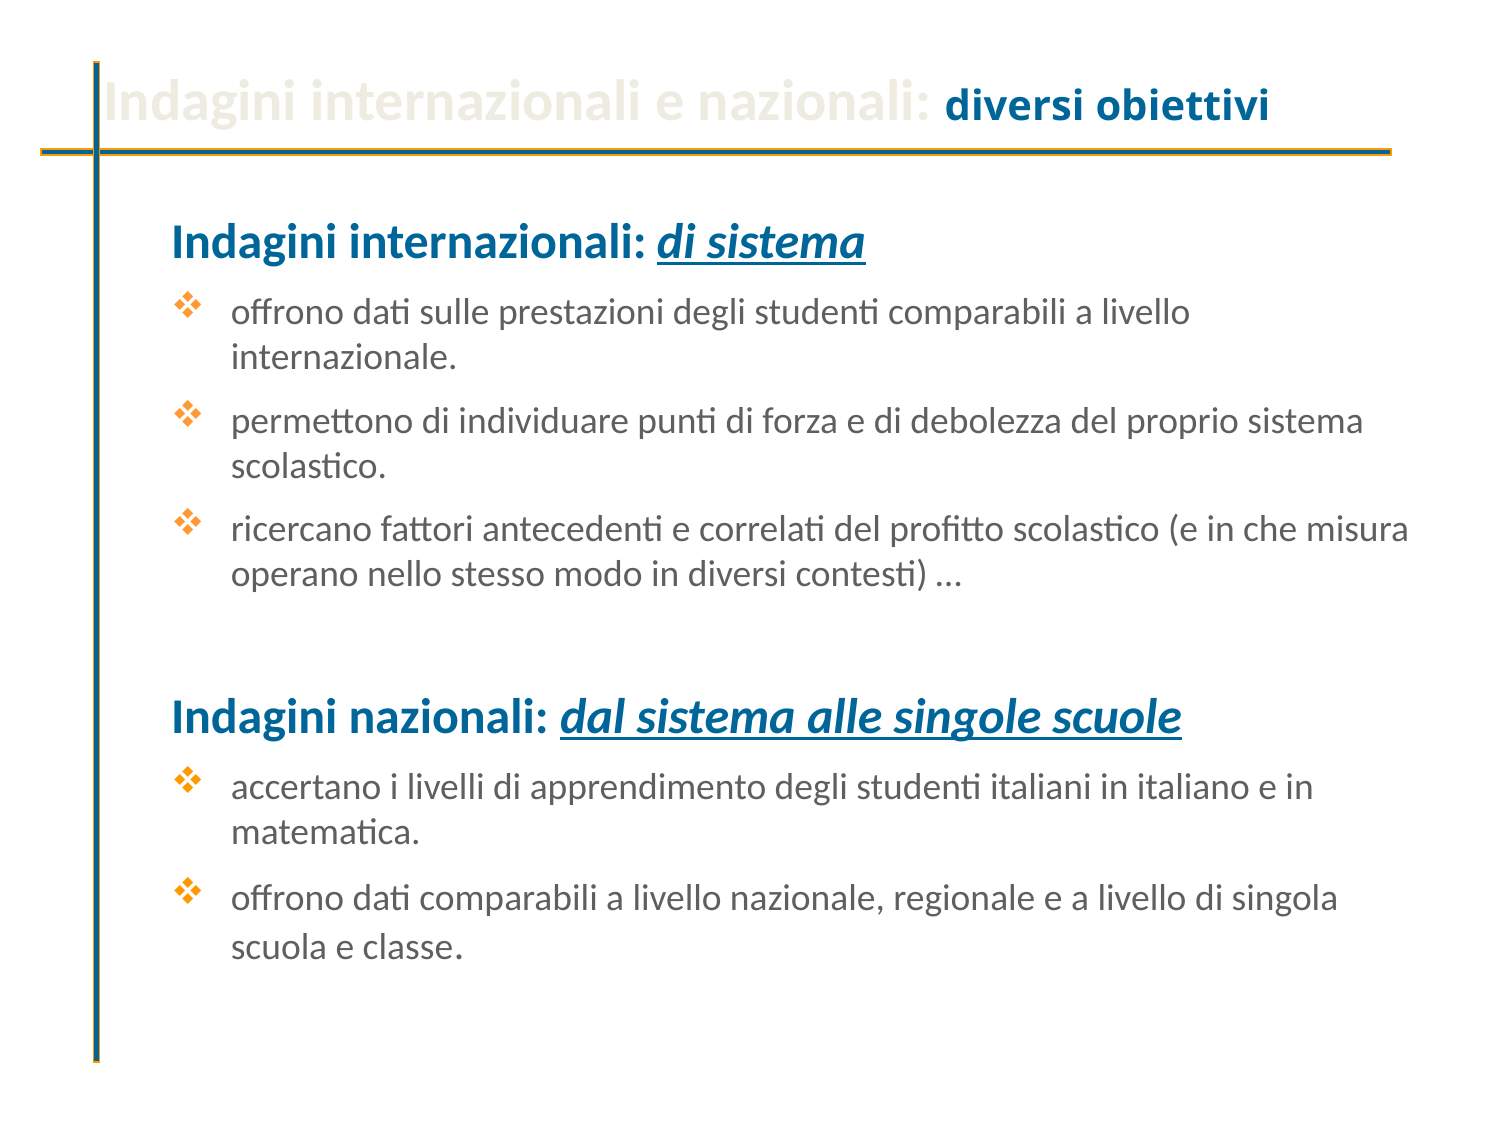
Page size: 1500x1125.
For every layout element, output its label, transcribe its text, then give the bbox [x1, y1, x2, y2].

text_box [40, 61, 1392, 1063]
text_box Indagini internazionali e nazionali: diversi obiettivi [88, 54, 1477, 140]
text_box Indagini internazionali: di sistema offrono dati sulle prestazioni degli studenti comparabili a livello internazionale. permettono di individuare punti di forza e di debolezza del proprio sistema scolastico. ricercano fattori antecedenti e correlati del profitto scolastico (e in che misura operano nello stesso modo in diversi contesti) … Indagini nazionali: dal sistema alle singole scuole accertano i livelli di apprendimento degli studenti italiani in italiano e in matematica. offrono dati comparabili a livello nazionale, regionale e a livello di singola scuola e classe. [1396, 196, 1411, 976]
